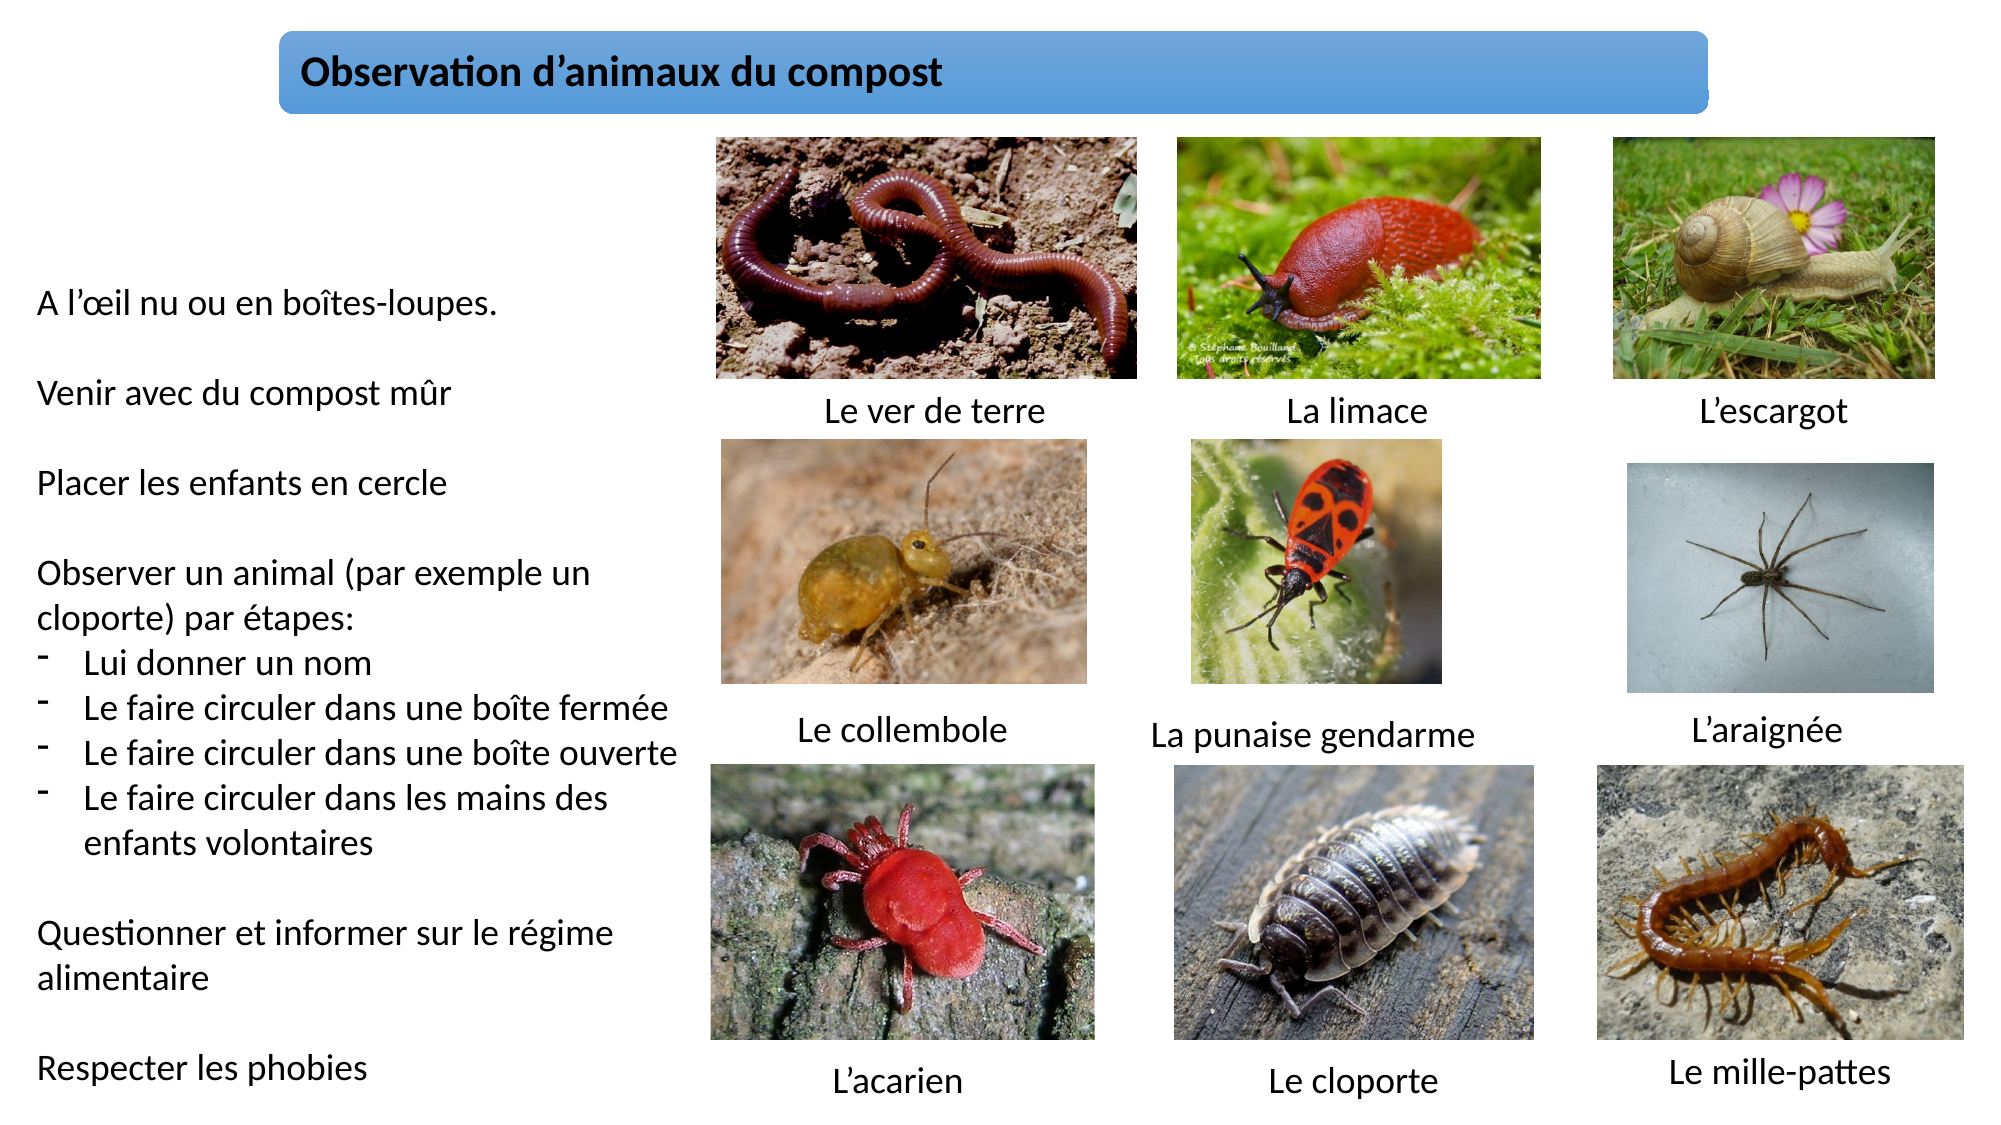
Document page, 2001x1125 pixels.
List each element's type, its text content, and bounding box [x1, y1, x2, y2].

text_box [279, 30, 1709, 117]
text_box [710, 137, 1964, 1110]
text_box A l’œil nu ou en boîtes-loupes. Venir avec du compost mûr Placer les enfants en cercle Observer un animal (par exemple un cloporte) par étapes: Lui donner un nom Le faire circuler dans une boîte fermée Le faire circuler dans une boîte ouverte Le faire circuler dans les mains des enfants volontaires Questionner et informer sur le régime alimentaire Respecter les phobies [22, 270, 710, 1096]
